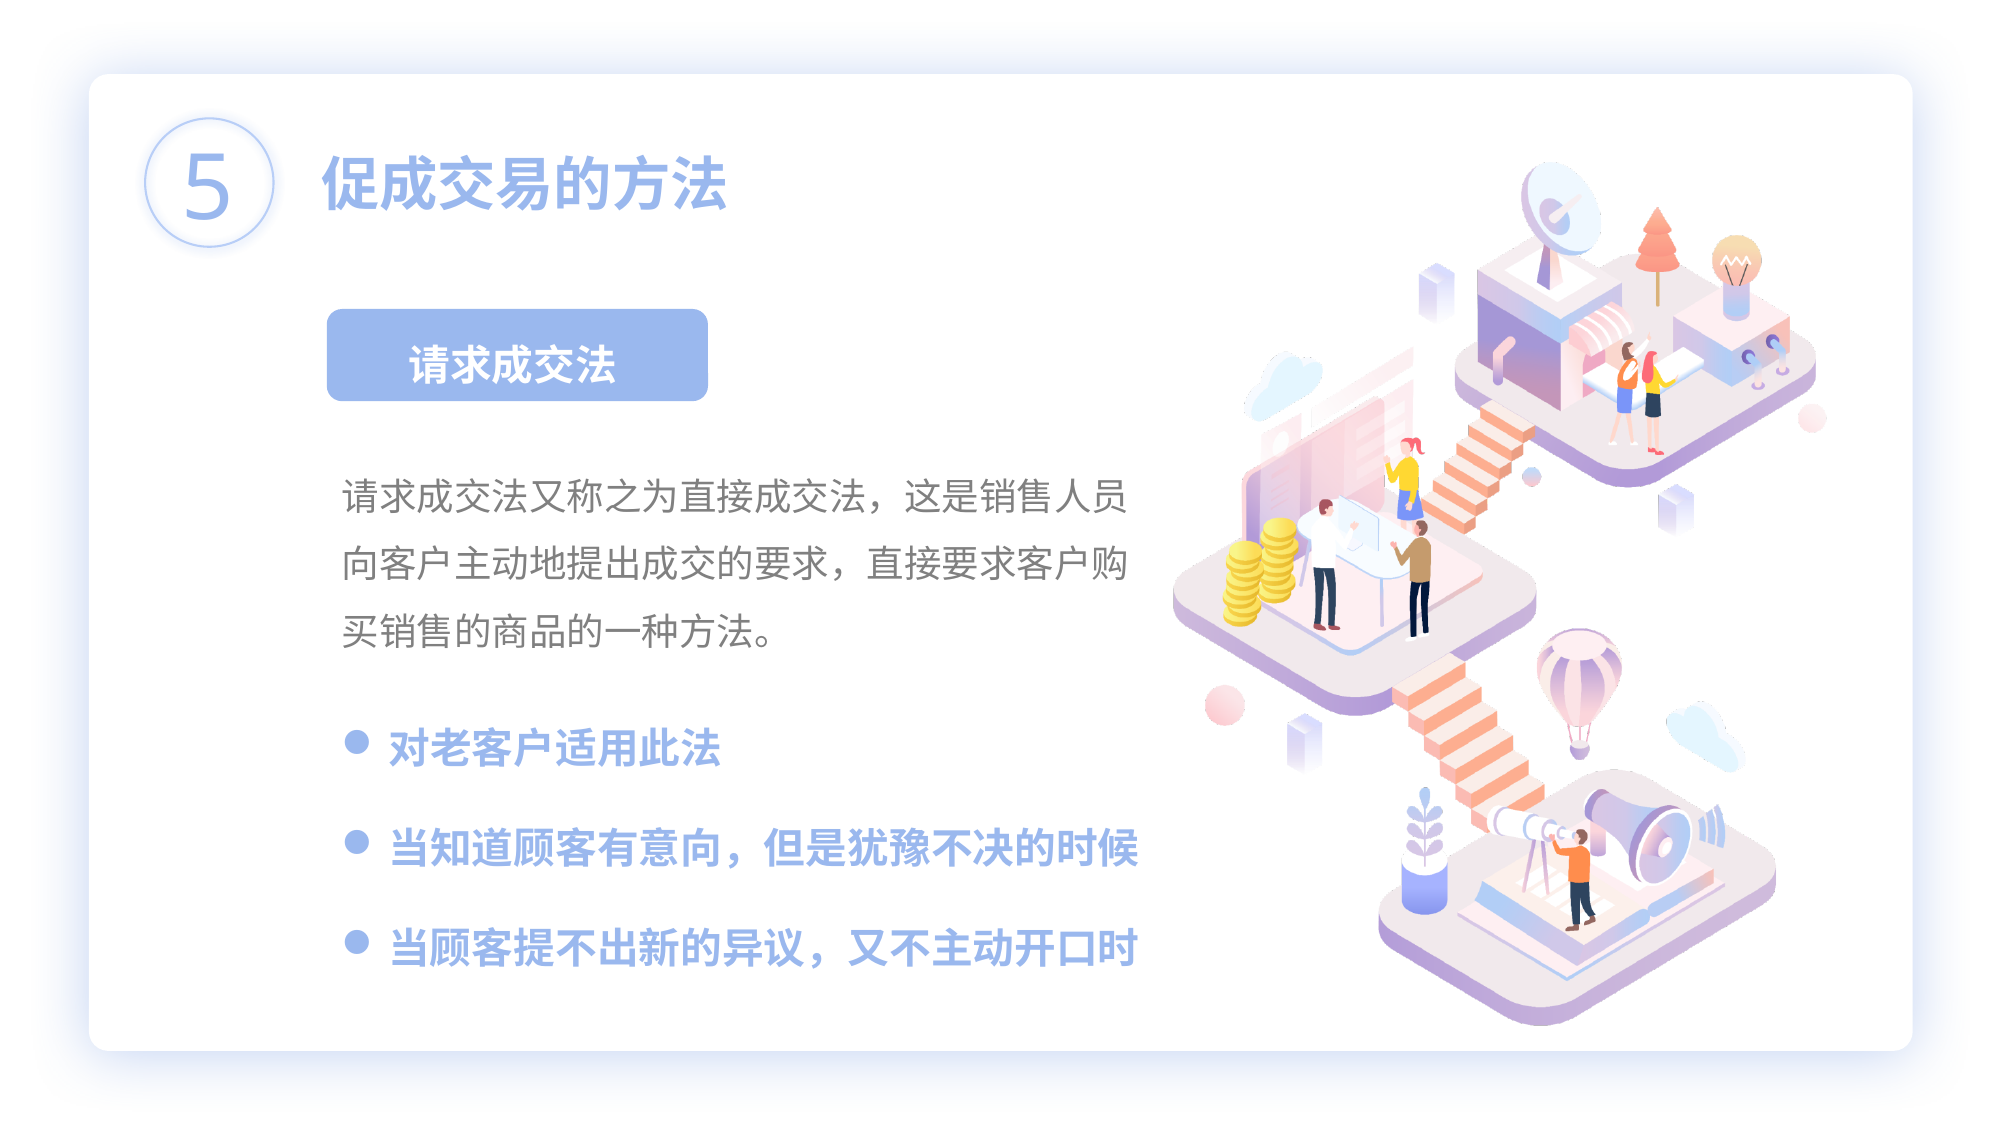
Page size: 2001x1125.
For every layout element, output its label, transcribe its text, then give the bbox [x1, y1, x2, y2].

text_box 对老客户适用此法 当知道顾客有意向，但是犹豫不决的时候 当顾客提不出新的异议，又不主动开口时 [326, 664, 1149, 980]
text_box 请求成交法又称之为直接成交法，这是销售人员向客户主动地提出成交的要求，直接要求客户购买销售的商品的一种方法。 [326, 442, 1149, 660]
text_box 促成交易的方法 [306, 139, 978, 225]
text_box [145, 118, 274, 247]
picture [1149, 156, 1839, 1036]
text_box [326, 306, 708, 402]
